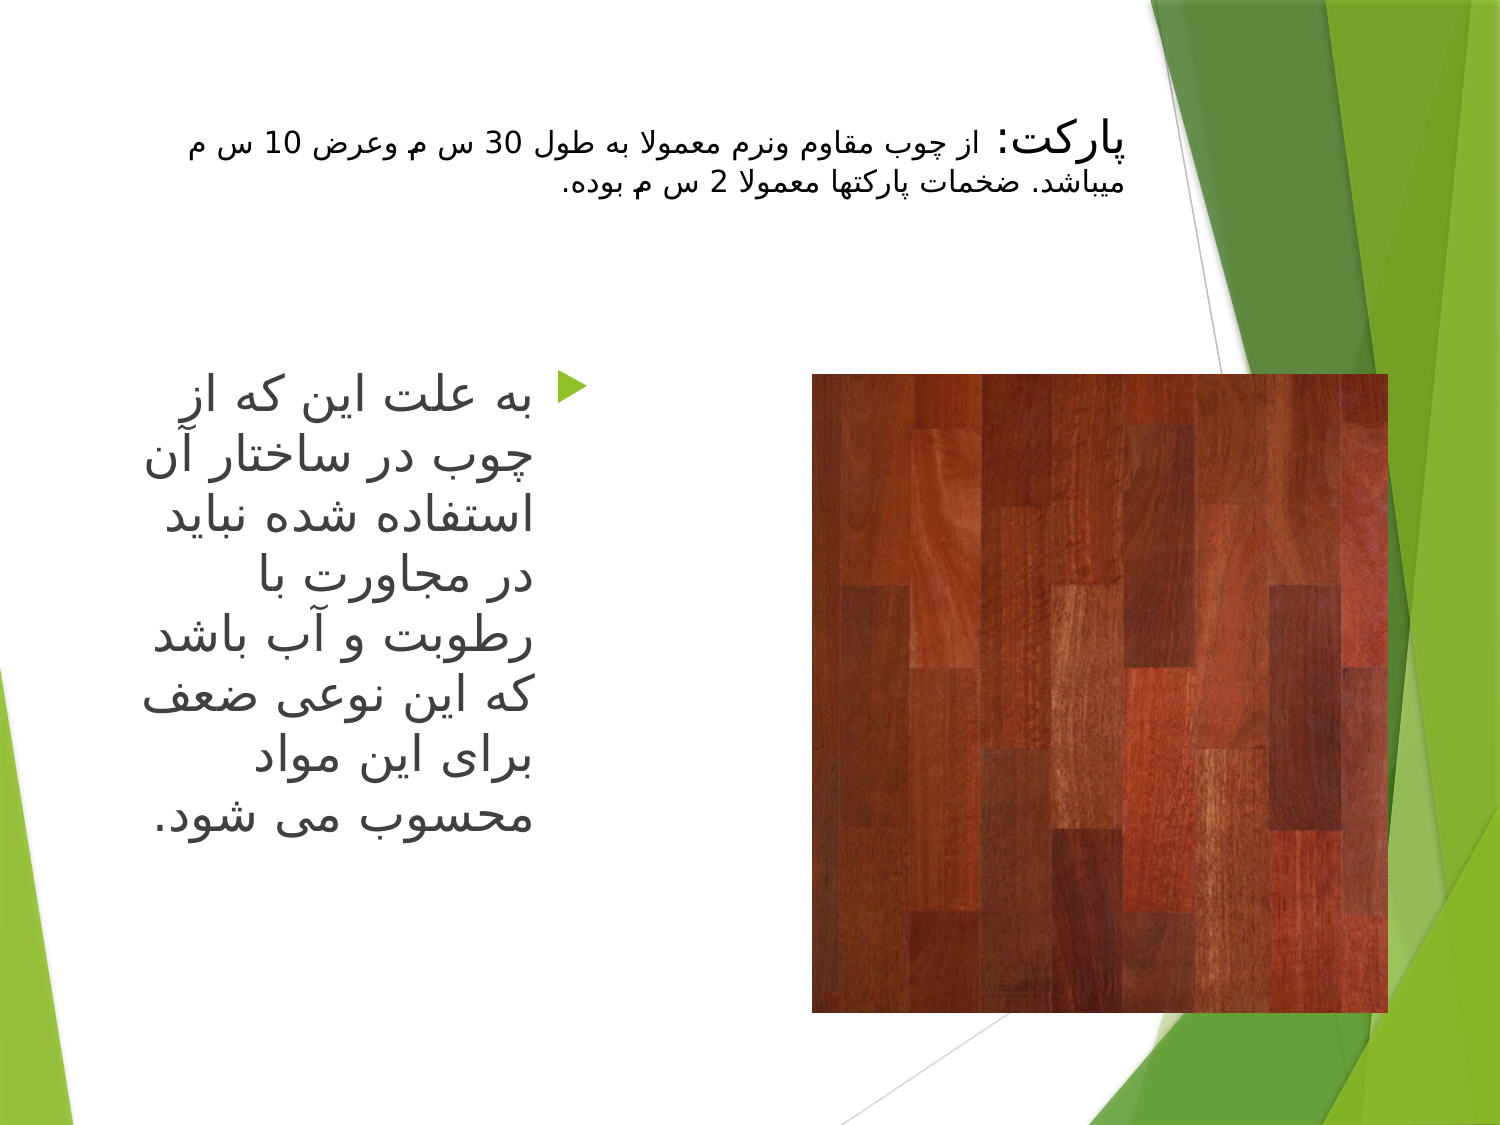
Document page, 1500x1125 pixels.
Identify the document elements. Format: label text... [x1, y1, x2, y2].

list به علت این که از چوب در ساختار آن استفاده شده نباید در مجاورت با رطوبت و آب باشد که این نوعی ضعف برای این مواد محسوب می شود. [99, 354, 607, 992]
picture [811, 374, 1388, 1013]
title پارکت: از چوب مقاوم ونرم معمولا به طول 30 س م وعرض 10 س م میباشد. ضخمات پارکتها معمولا 2 س م بوده. [99, 99, 1142, 317]
